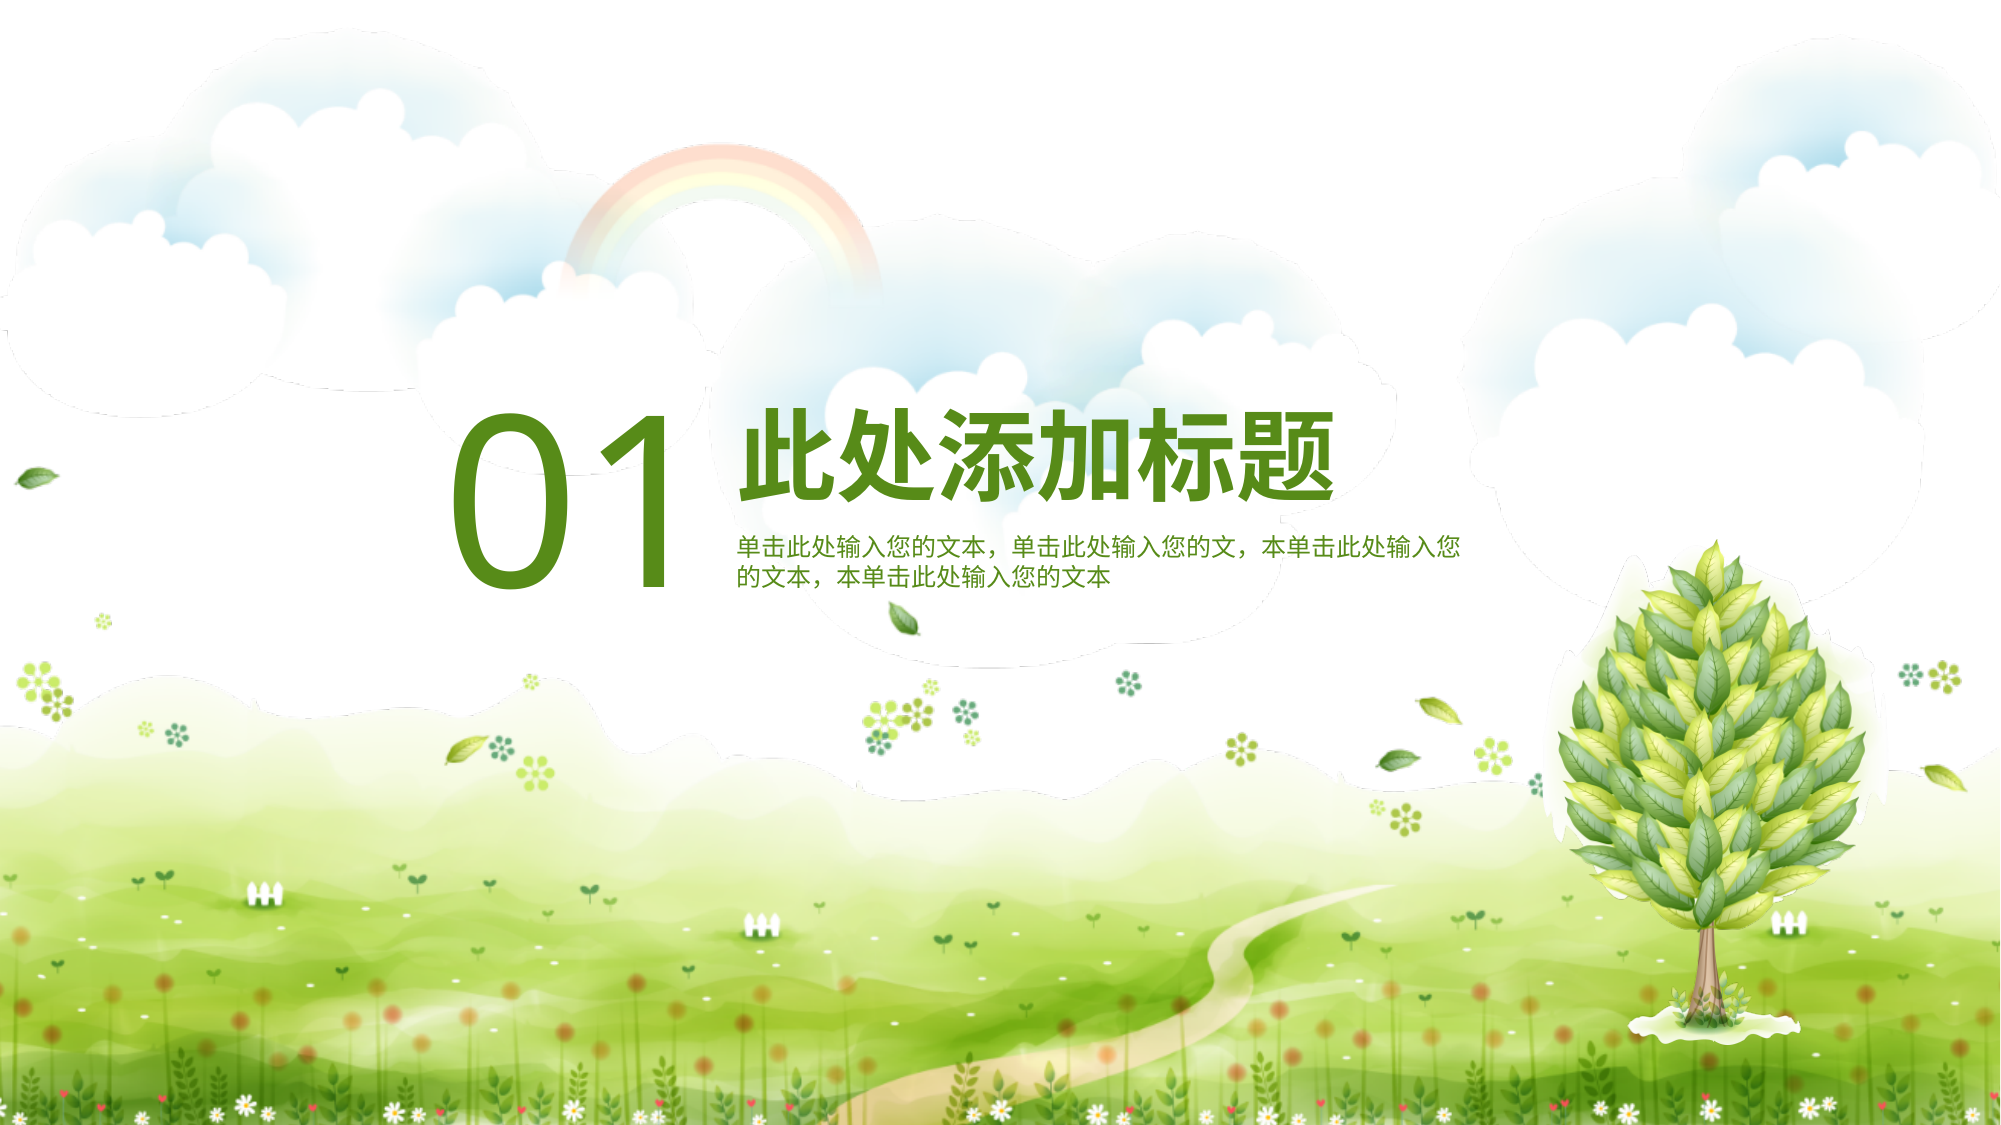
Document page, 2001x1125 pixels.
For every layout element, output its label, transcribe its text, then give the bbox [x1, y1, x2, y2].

text_box 单击此处输入您的文本，单击此处输入您的文，本单击此处输入您的文本，本单击此处输入您的文本 [721, 523, 1491, 599]
text_box 01 [385, 340, 774, 644]
picture [0, 27, 2001, 1125]
text_box 此处添加标题 [721, 386, 1858, 521]
